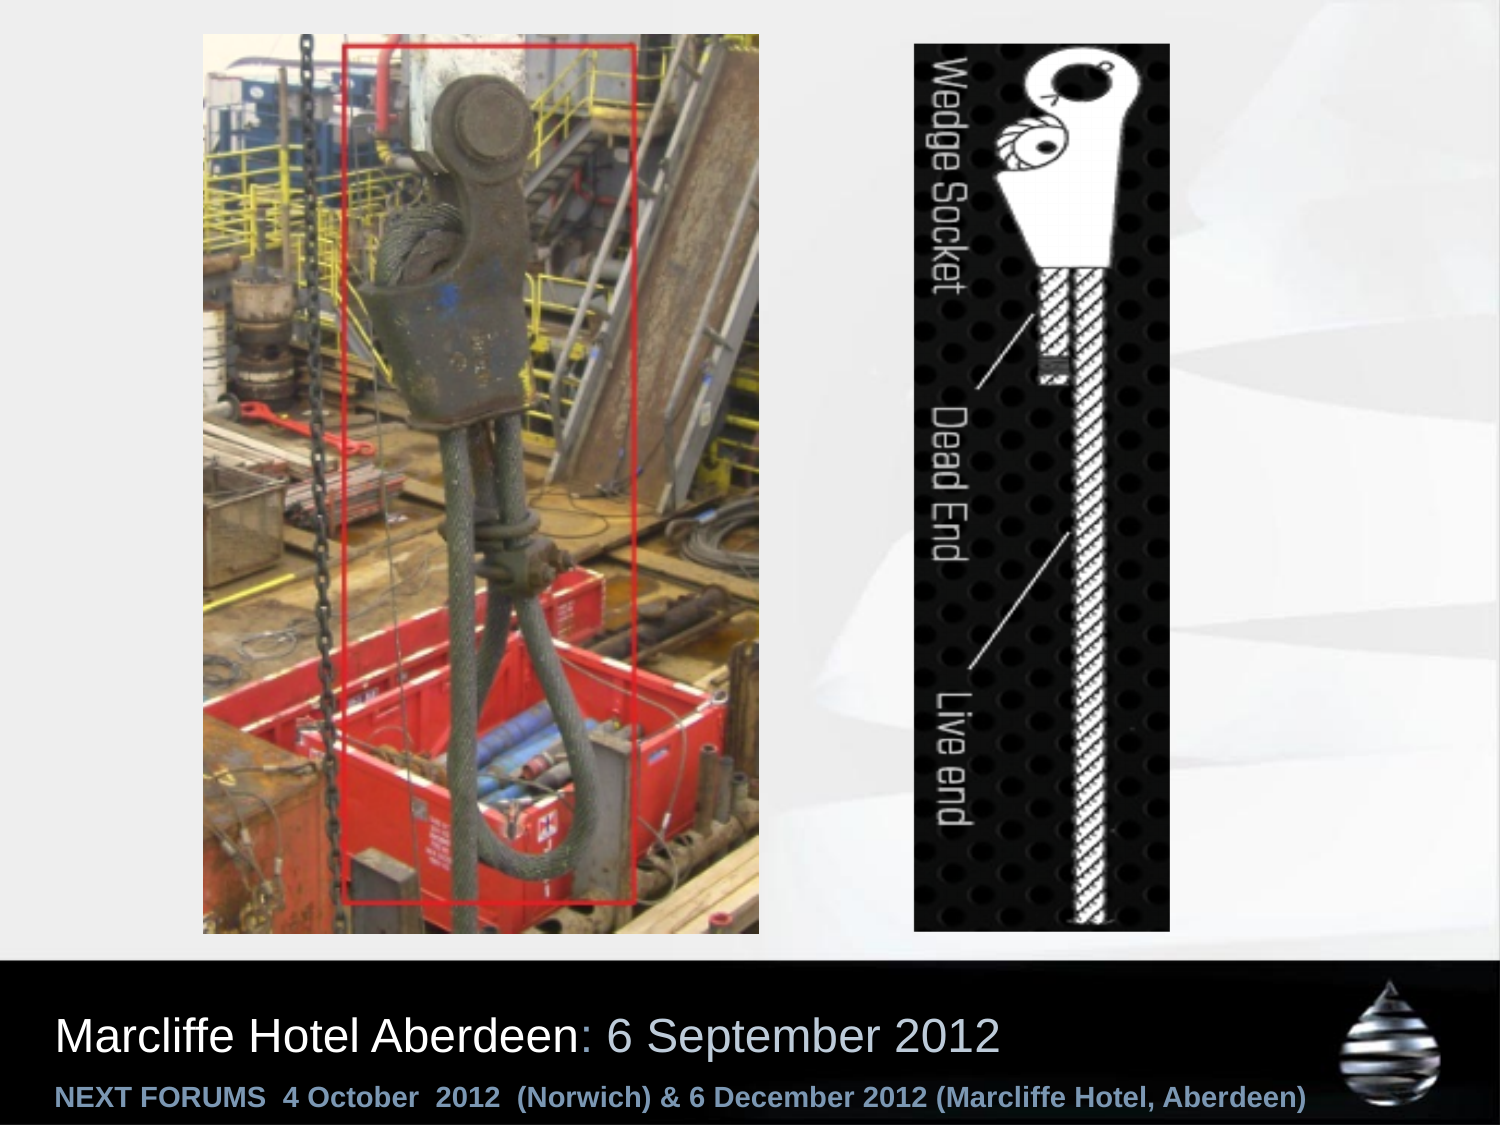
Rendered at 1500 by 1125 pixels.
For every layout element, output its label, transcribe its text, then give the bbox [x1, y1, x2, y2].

title Marcliffe Hotel Aberdeen: 6 September 2012 [39, 995, 1315, 1070]
picture [0, 0, 1500, 1125]
text_box NEXT FORUMS 4 October 2012 (Norwich) & 6 December 2012 (Marcliffe Hotel, Aberdeen) [39, 1070, 1430, 1121]
